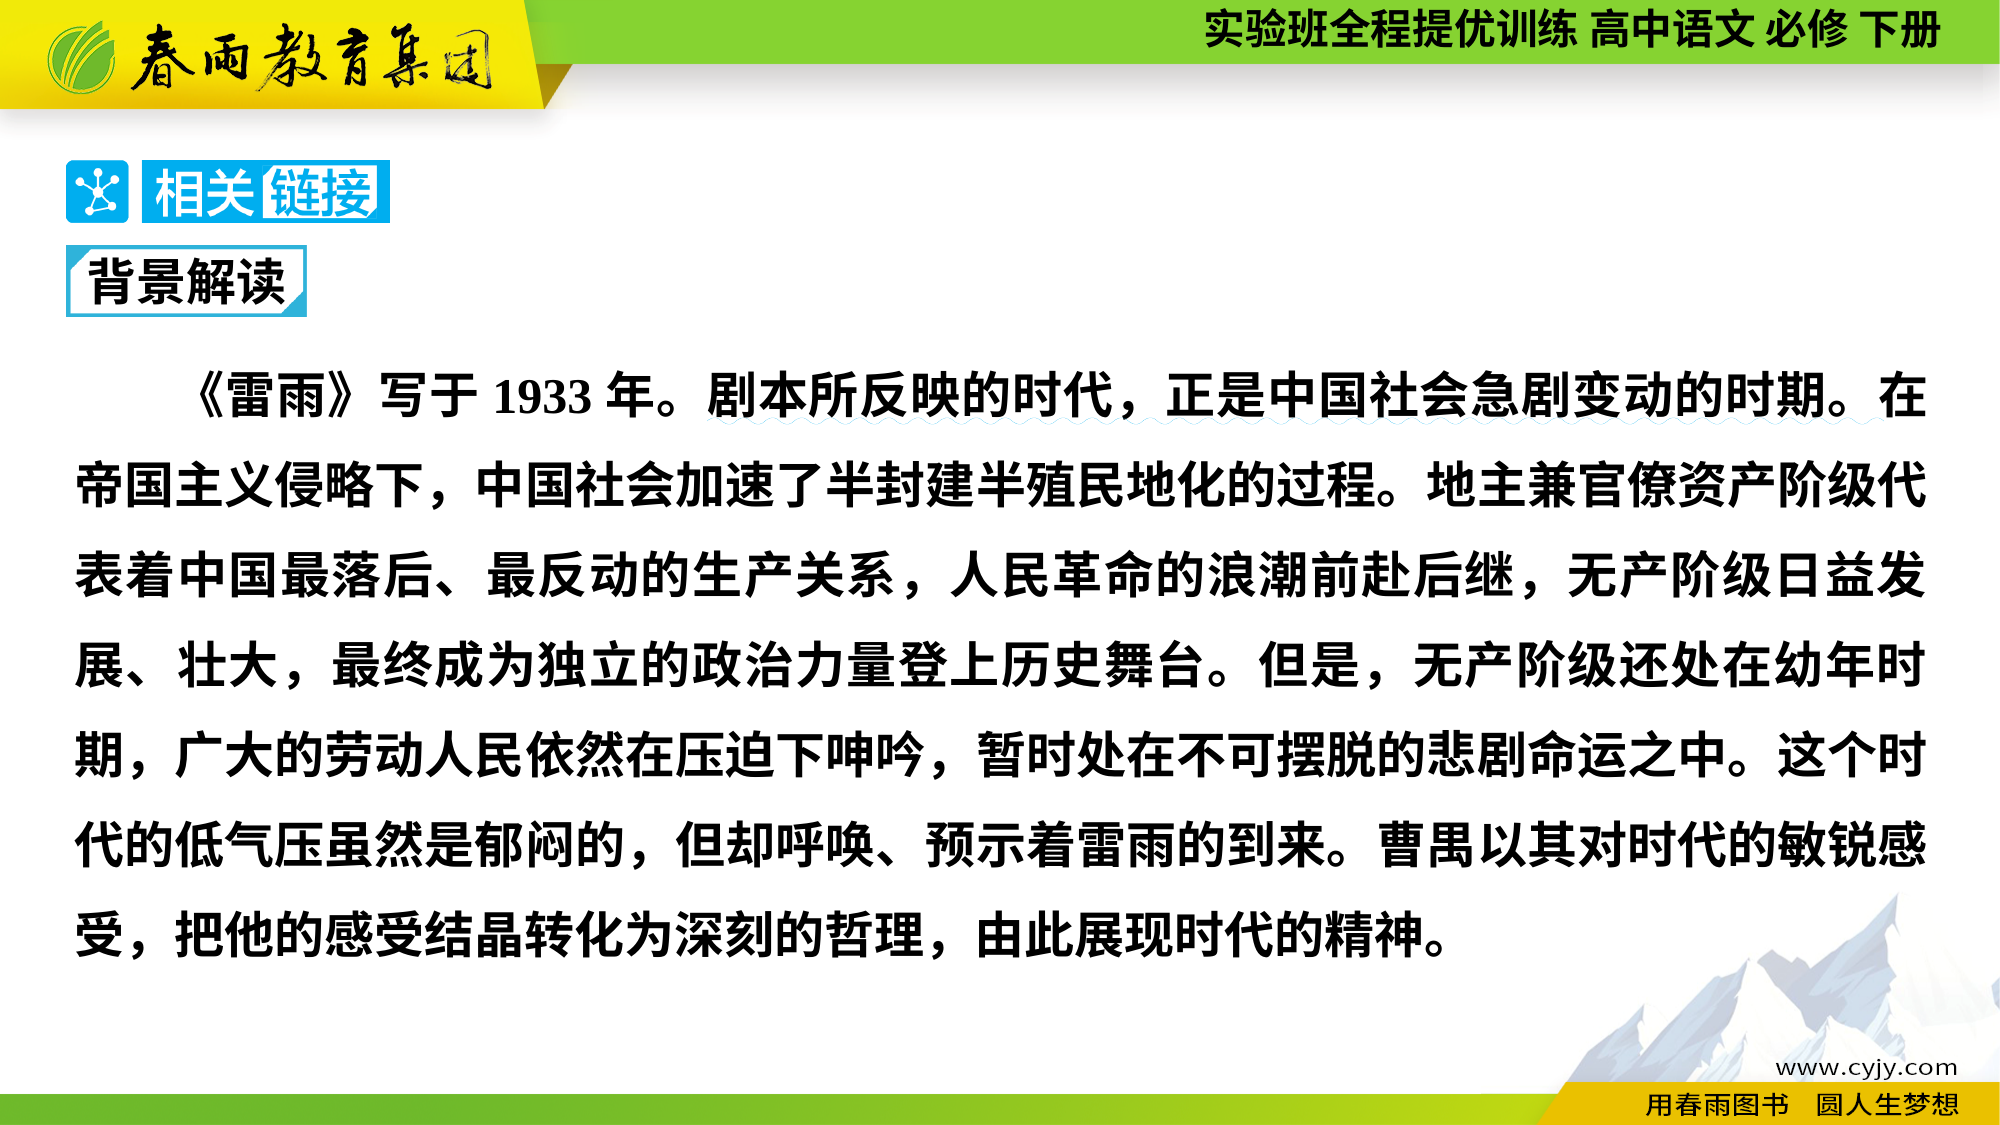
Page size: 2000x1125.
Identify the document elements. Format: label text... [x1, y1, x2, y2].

picture [0, 0, 2000, 1125]
list 《雷雨》写于1933年。剧本所反映的时代，正是中国社会急剧变动的时期。在帝国主义侵略下，中国社会加速了半封建半殖民地化的过程。地主兼官僚资产阶级代表着中国最落后、最反动的生产关系，人民革命的浪潮前赴后继，无产阶级日益发展、壮大，最终成为独立的政治力量登上历史舞台。但是，无产阶级还处在幼年时期，广大的劳动人民依然在压迫下呻吟，暂时处在不可摆脱的悲剧命运之中。这个时代的低气压虽然是郁闷的，但却呼唤、预示着雷雨的到来。曹禺以其对时代的敏锐感受，把他的感受结晶转化为深刻的哲理，由此展现时代的精神。 [59, 326, 1944, 967]
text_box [66, 243, 307, 320]
